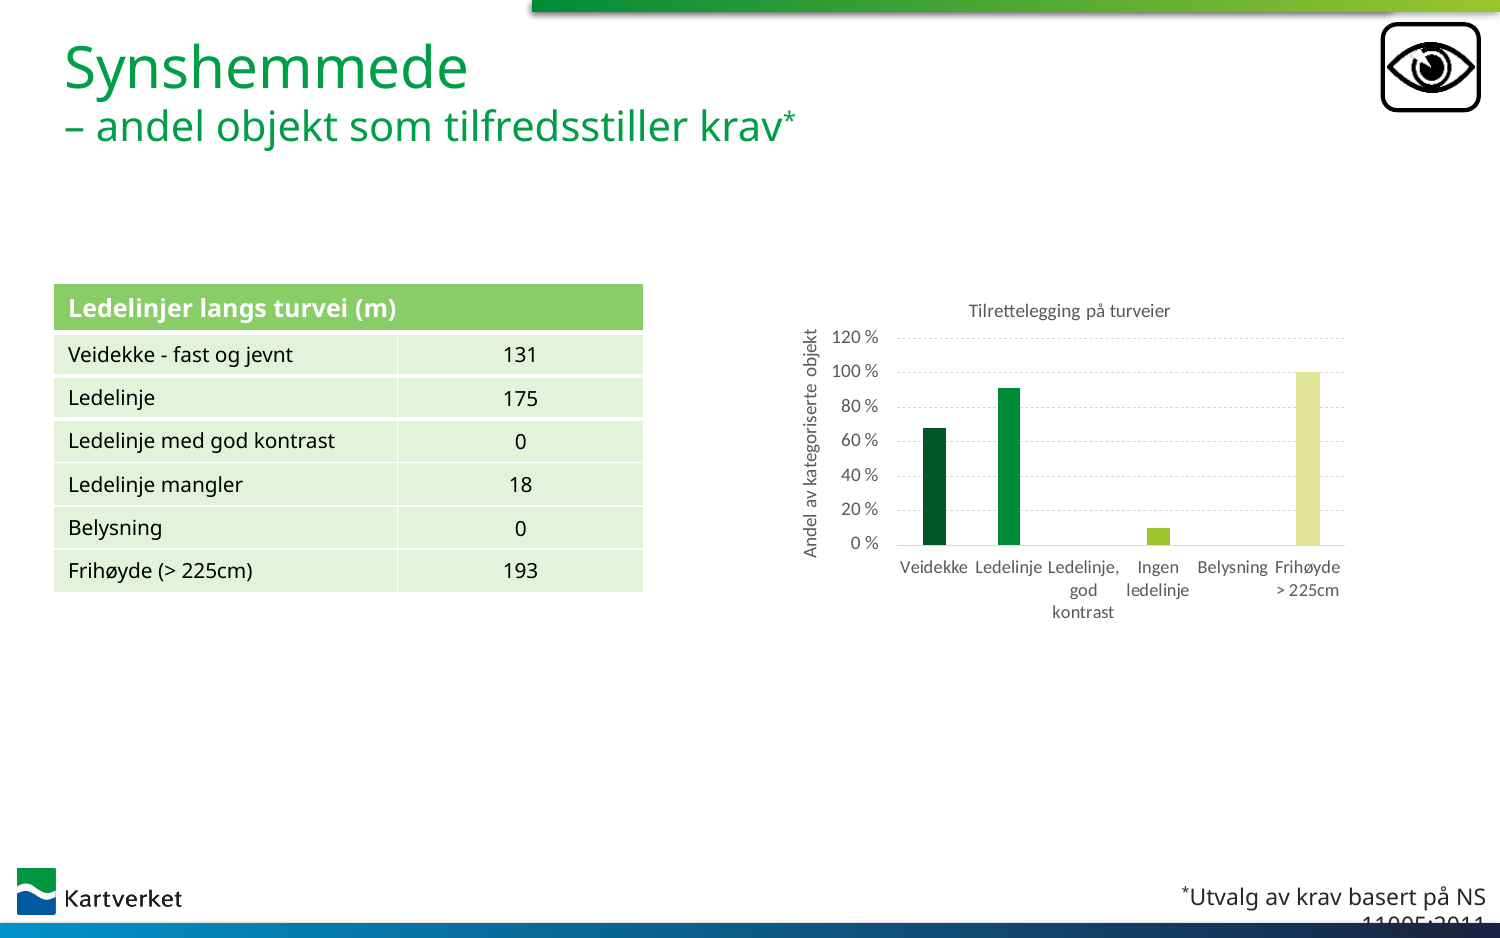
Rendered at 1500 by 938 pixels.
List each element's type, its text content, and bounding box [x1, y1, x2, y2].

picture [791, 291, 1348, 630]
table_cell 18 [398, 463, 643, 505]
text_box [1382, 24, 1480, 111]
table_cell Belysning [54, 507, 397, 548]
table_cell 131 [398, 335, 643, 374]
text_box *Utvalg av krav basert på NS 11005:2011 [1068, 873, 1500, 938]
table_cell Veidekke - fast og jevnt [54, 335, 397, 374]
text_box Synshemmede – andel objekt som tilfredsstiller krav* [49, 24, 1431, 158]
table_cell Frihøyde (> 225cm) [54, 550, 397, 592]
table_cell Ledelinje med god kontrast [54, 421, 397, 462]
table_cell Ledelinje mangler [54, 463, 397, 505]
table_cell 193 [398, 550, 643, 592]
table_cell 175 [398, 378, 643, 417]
table_cell 0 [398, 507, 643, 548]
table_header Ledelinjer langs turvei (m) [54, 284, 643, 330]
table_cell Ledelinje [54, 378, 397, 417]
table_cell 0 [398, 421, 643, 462]
